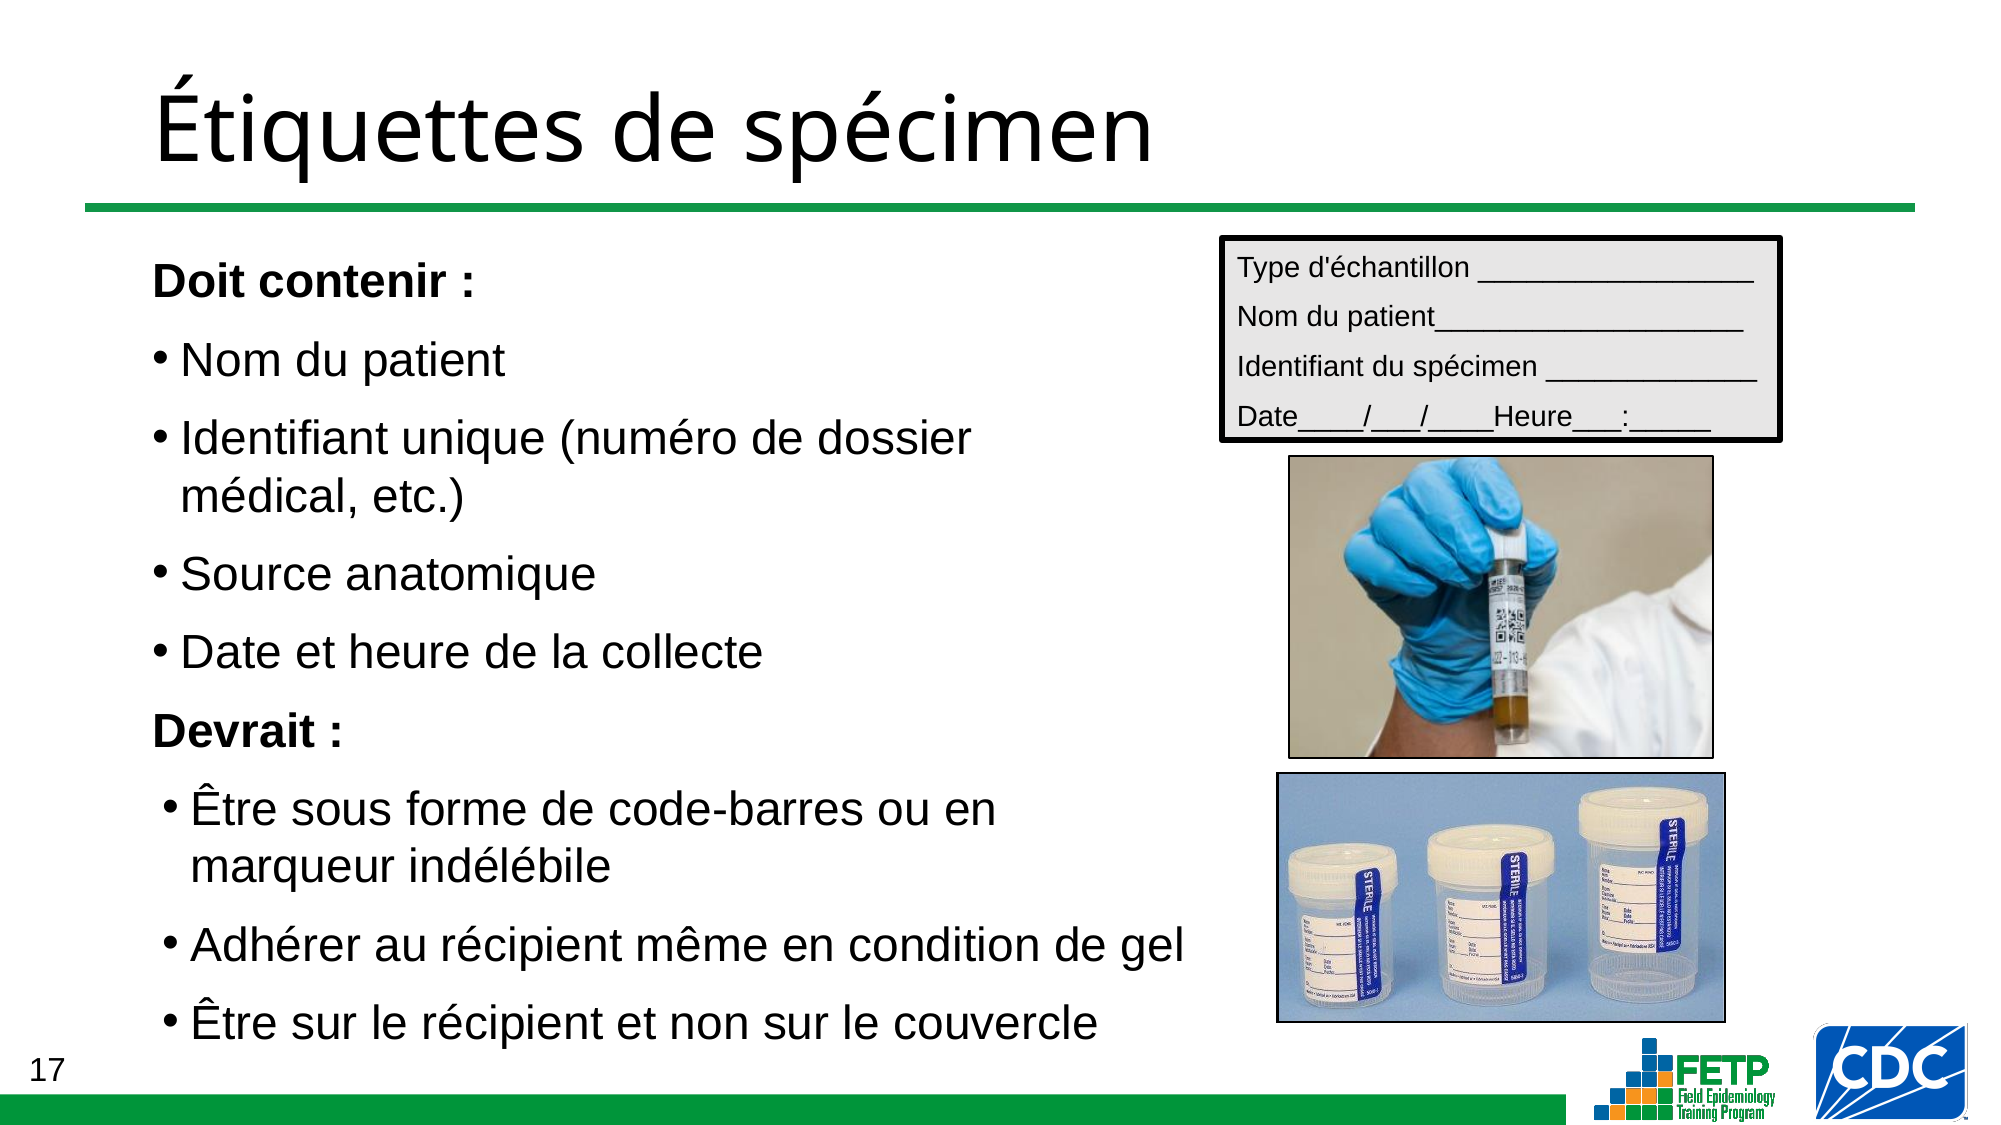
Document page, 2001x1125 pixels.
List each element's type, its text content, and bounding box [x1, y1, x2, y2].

title Étiquettes de spécimen [137, 75, 1863, 207]
picture [1289, 456, 1713, 757]
picture [1813, 1023, 1968, 1122]
picture [1594, 1038, 1775, 1122]
list Doit contenir : Nom du patient Identifiant unique (numéro de dossier médical, etc.) Source anatomique Date et heure de la collecte Devrait : Être sous forme de code-barres ou en marqueur indélébile Adhérer au récipient même en condition de gel Être sur le récipient et non sur le couvercle [137, 242, 1203, 1004]
text_box Type d'échantillon _________________ Nom du patient___________________ Identifiant du spécimen _____________ Date____/___/____Heure___:_____ [1221, 237, 1781, 440]
picture [1278, 773, 1724, 1021]
